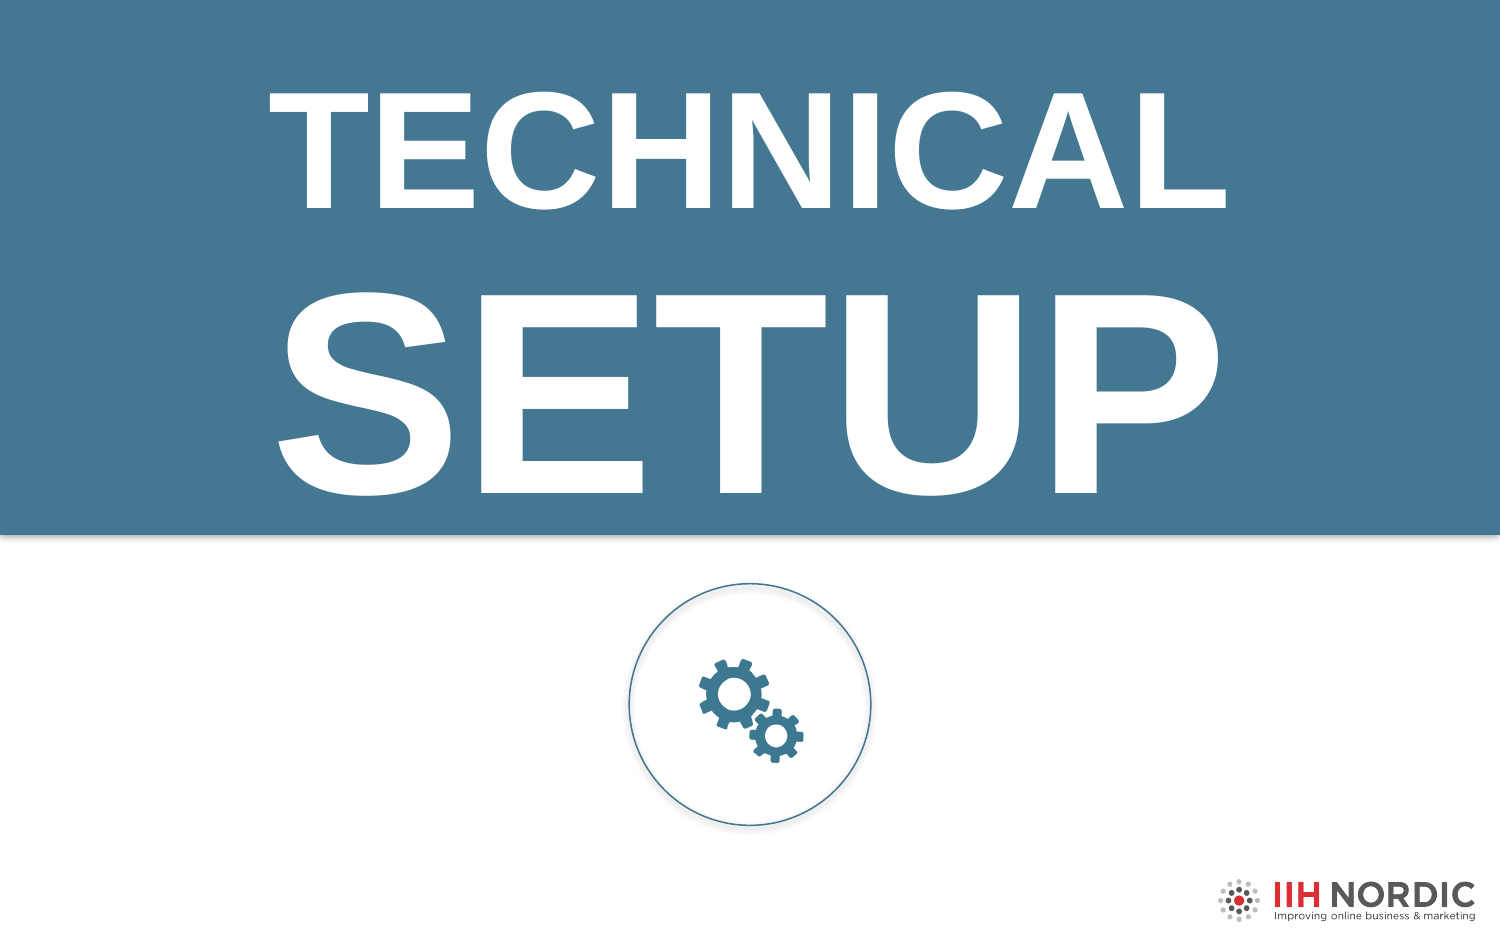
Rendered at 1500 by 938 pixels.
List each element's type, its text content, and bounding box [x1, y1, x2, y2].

title TECHNICAL SETUP [0, 209, 1500, 411]
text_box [628, 583, 872, 826]
text_box [0, 411, 1500, 536]
picture [1217, 879, 1476, 922]
text_box [0, 0, 1500, 209]
